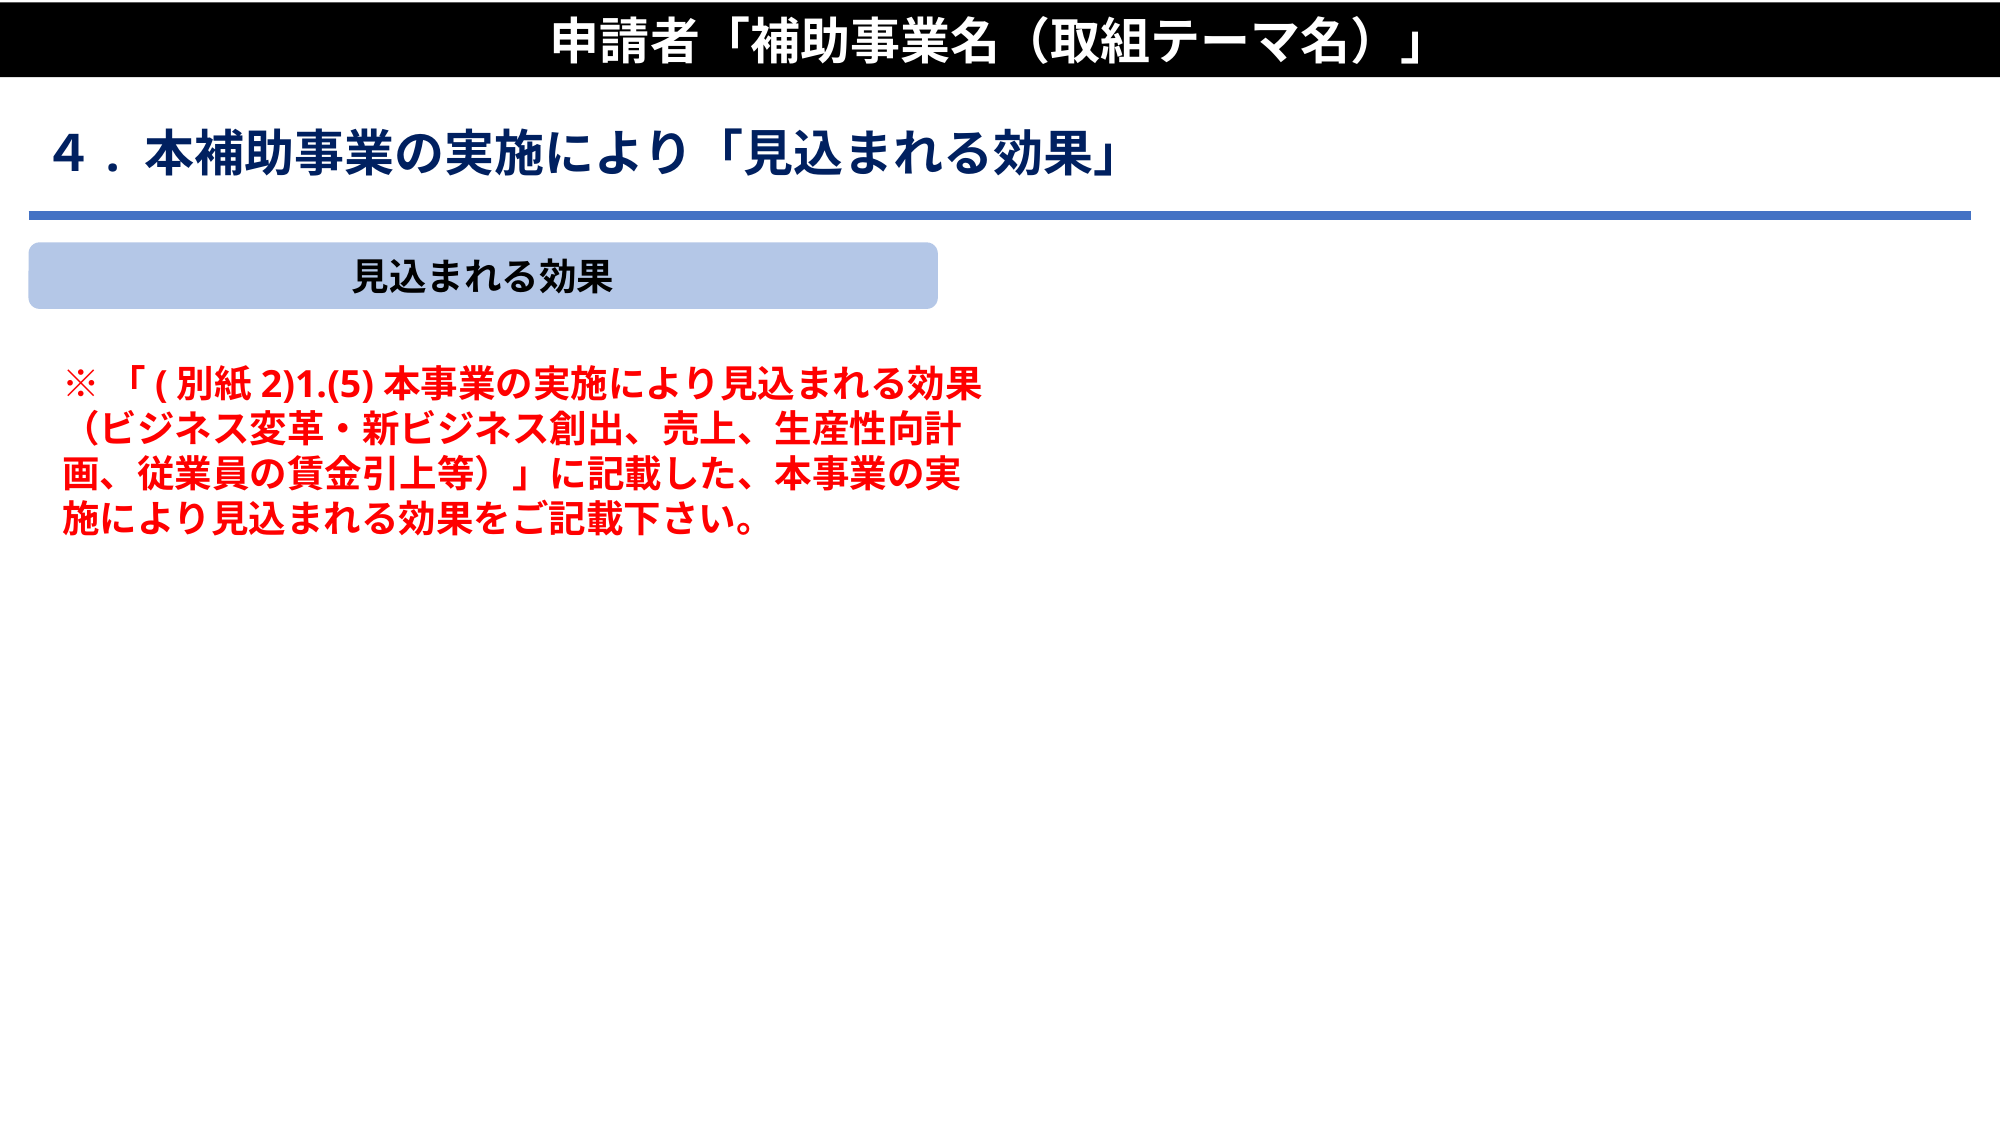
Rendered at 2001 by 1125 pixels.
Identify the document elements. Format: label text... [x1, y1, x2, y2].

text_box 見込まれる効果 [28, 242, 938, 309]
text_box ※「(別紙2)1.(5)本事業の実施により見込まれる効果（ビジネス変革・新ビジネス創出、売上、生産性向計画、従業員の賃金引上等）」に記載した、本事業の実施により見込まれる効果をご記載下さい。 [47, 352, 1000, 548]
text_box 申請者「補助事業名（取組テーマ名）」 [0, 2, 2000, 78]
text_box ４. 本補助事業の実施により「見込まれる効果」 [28, 114, 1907, 190]
